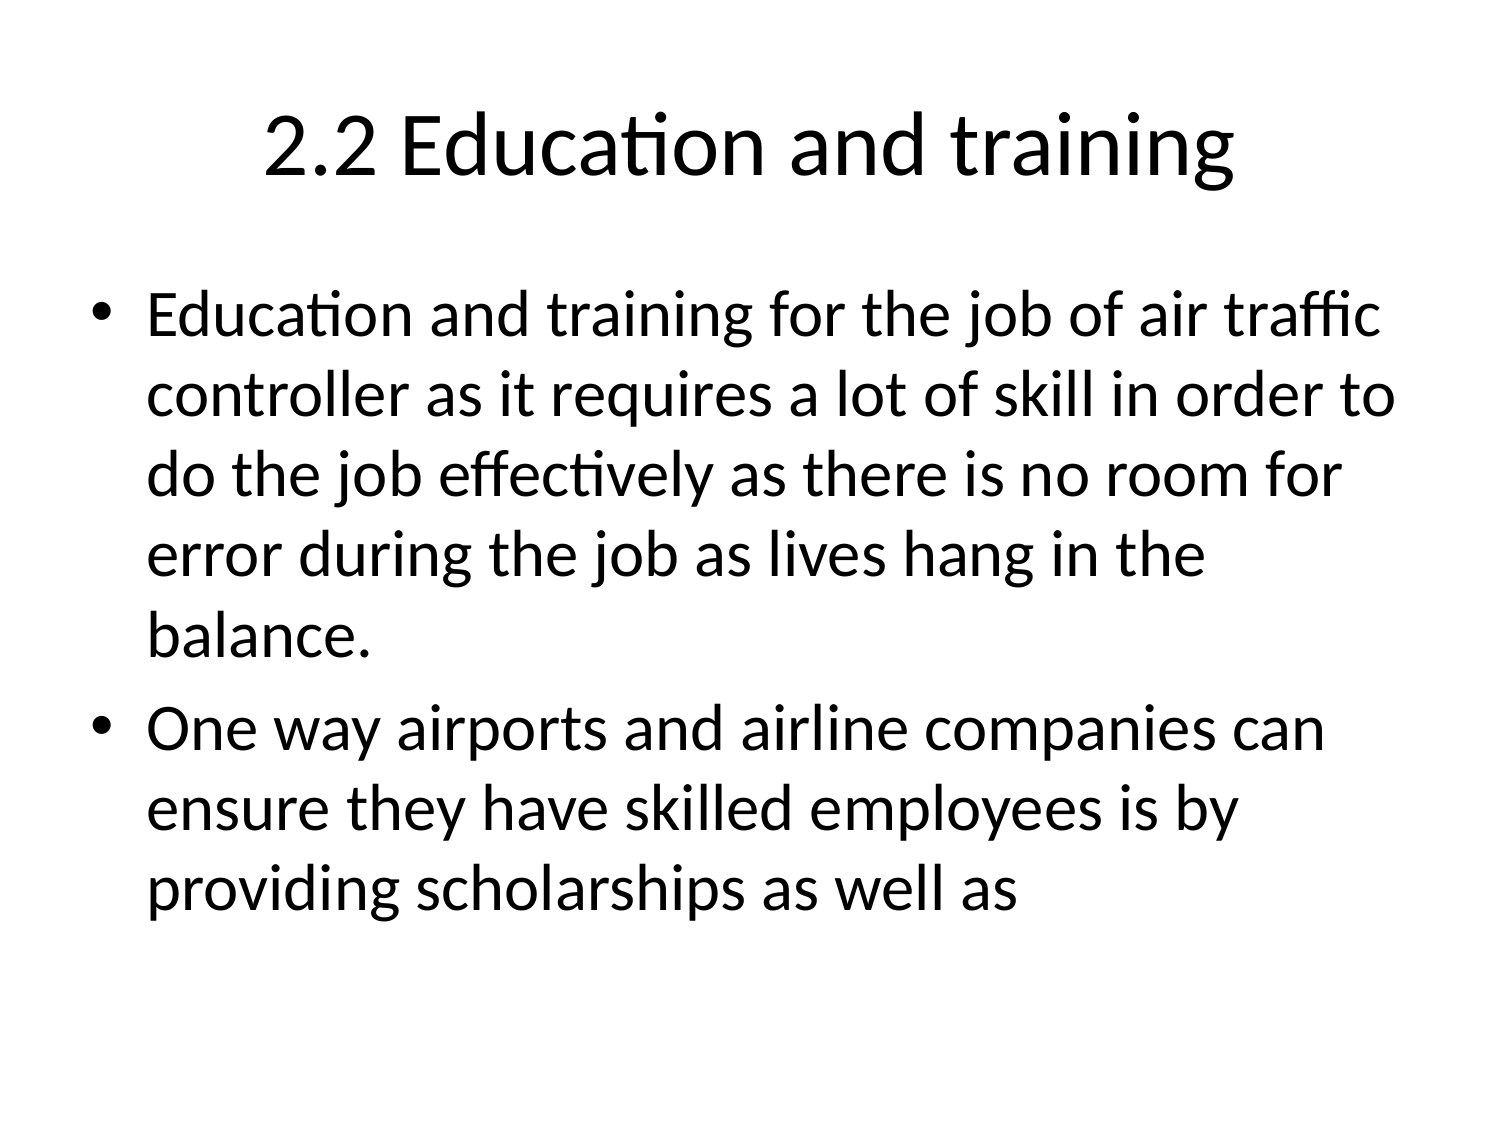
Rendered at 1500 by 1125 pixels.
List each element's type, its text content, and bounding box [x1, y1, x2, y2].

list Education and training for the job of air traffic controller as it requires a lot of skill in order to do the job effectively as there is no room for error during the job as lives hang in the balance. One way airports and airline companies can ensure they have skilled employees is by providing scholarships as well as [75, 262, 1425, 1005]
title 2.2 Education and training [75, 45, 1425, 233]
